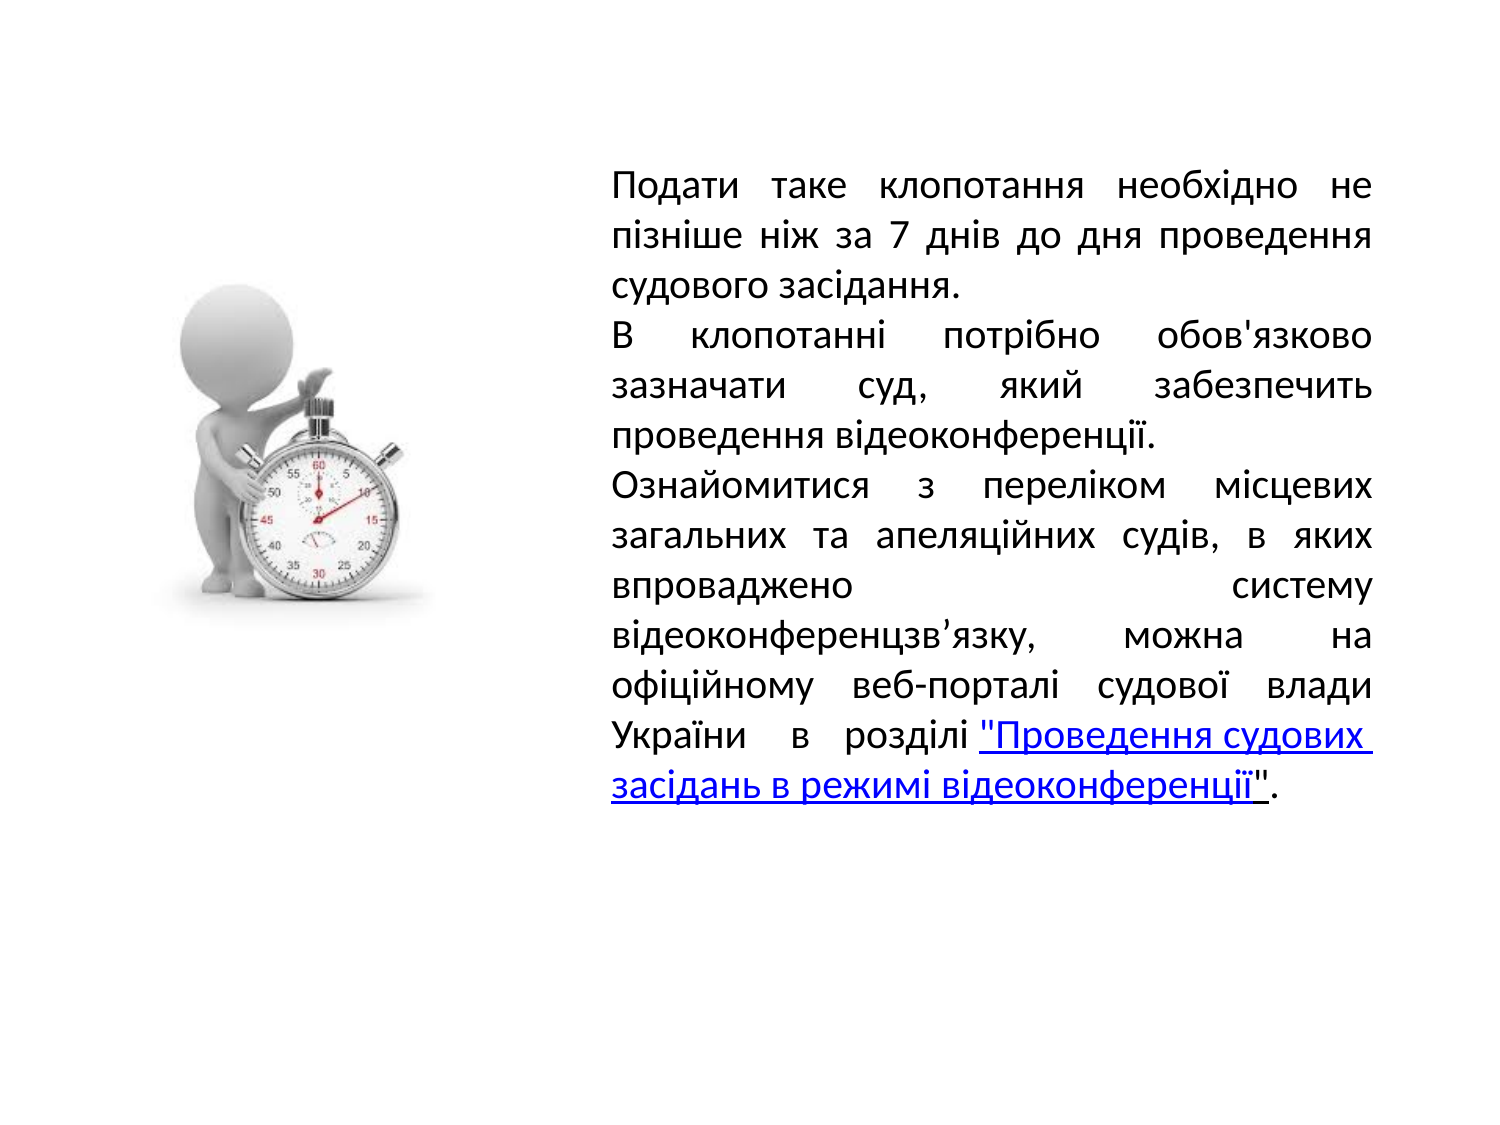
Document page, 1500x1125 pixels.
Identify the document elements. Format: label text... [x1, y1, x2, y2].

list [135, 255, 454, 644]
text_box Подати таке клопотання необхідно не пізніше ніж за 7 днів до дня проведення судового засідання. В клопотанні потрібно обов'язково зазначати суд, який забезпечить проведення відеоконференції. Ознайомитися з переліком місцевих загальних та апеляційних судів, в яких впроваджено систему відеоконференцзв’язку, можна на офіційному веб-порталі судової влади України в розділі "Проведення судових засідань в режимі відеоконференції". [596, 148, 1388, 884]
